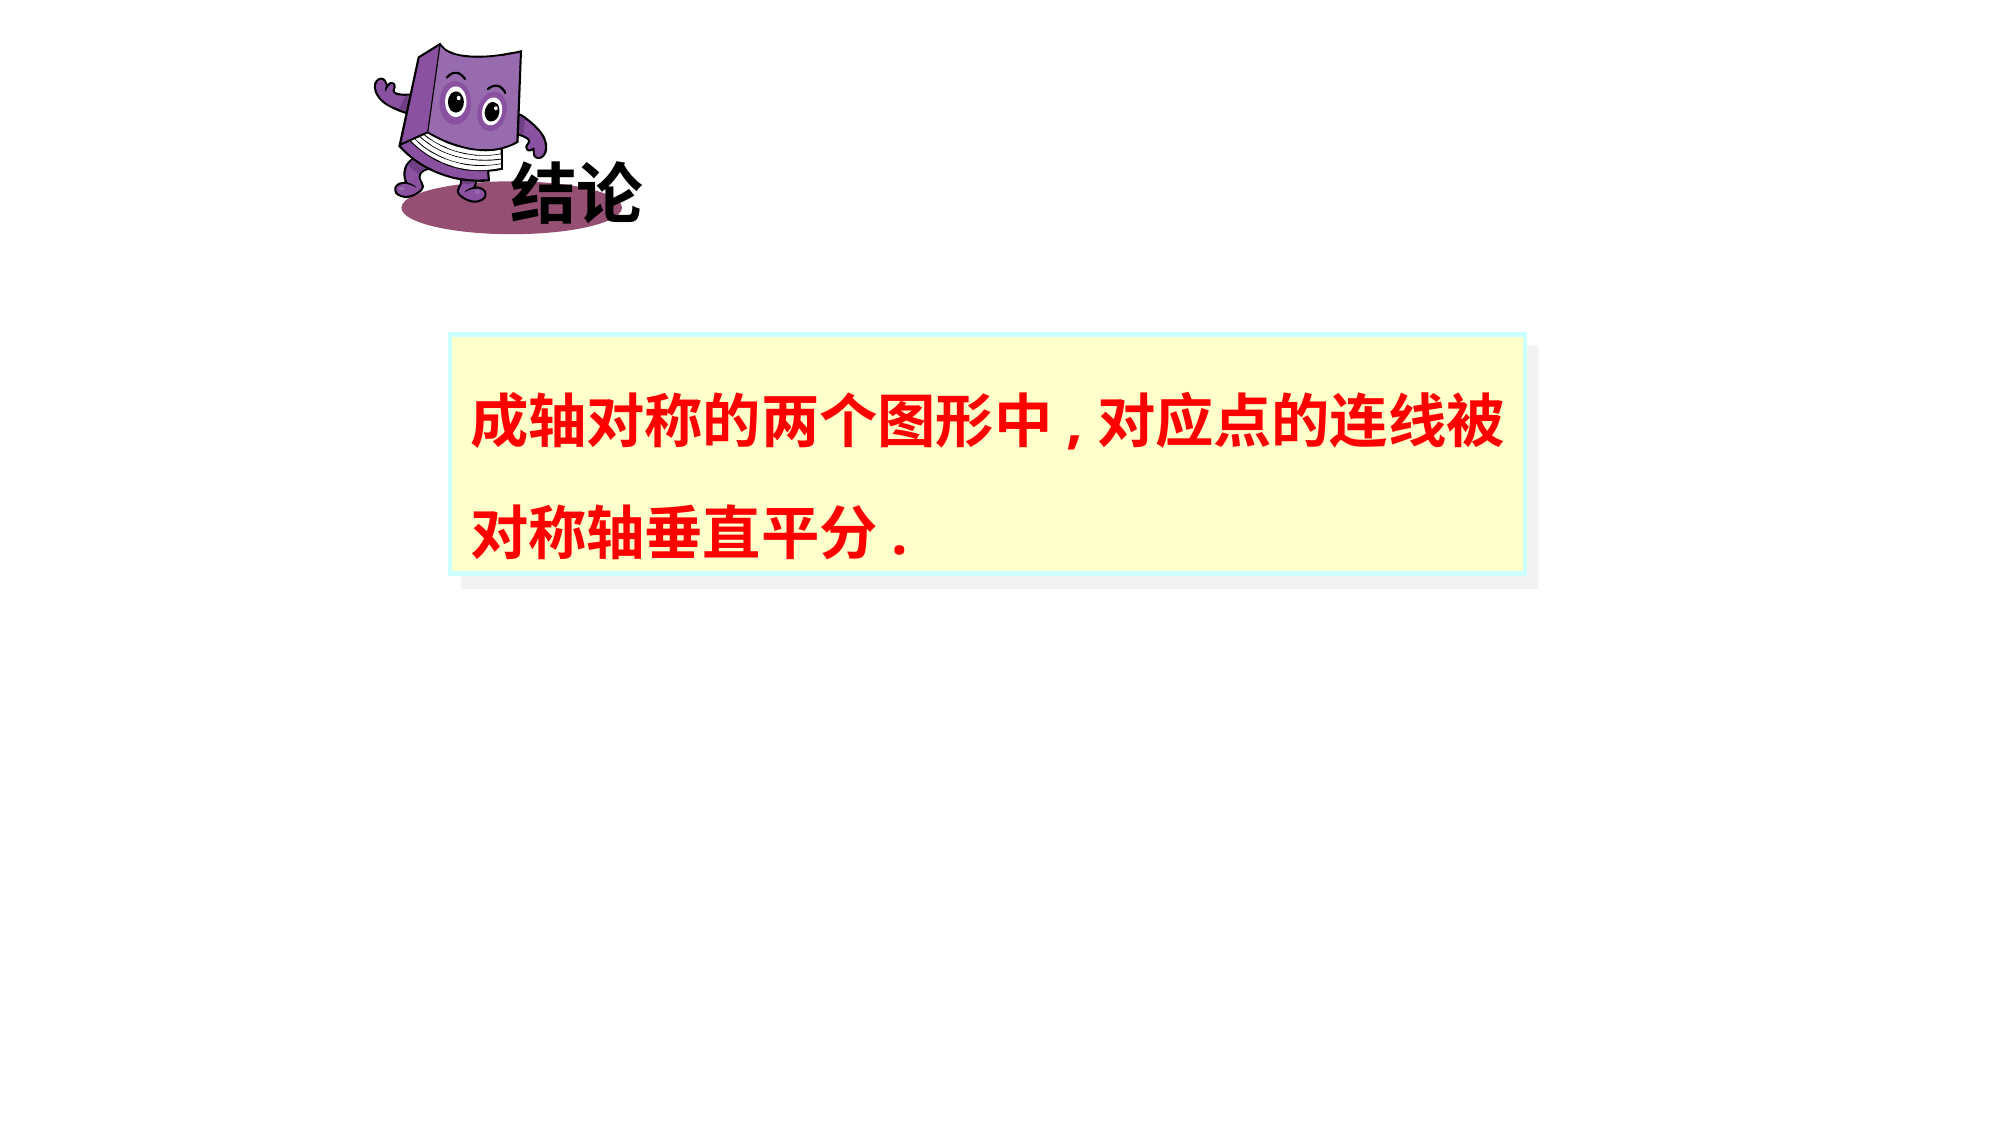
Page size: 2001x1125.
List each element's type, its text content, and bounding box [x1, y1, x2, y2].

text_box 成轴对称的两个图形中,对应点的连线被对称轴垂直平分. [450, 334, 1525, 574]
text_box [373, 42, 675, 240]
